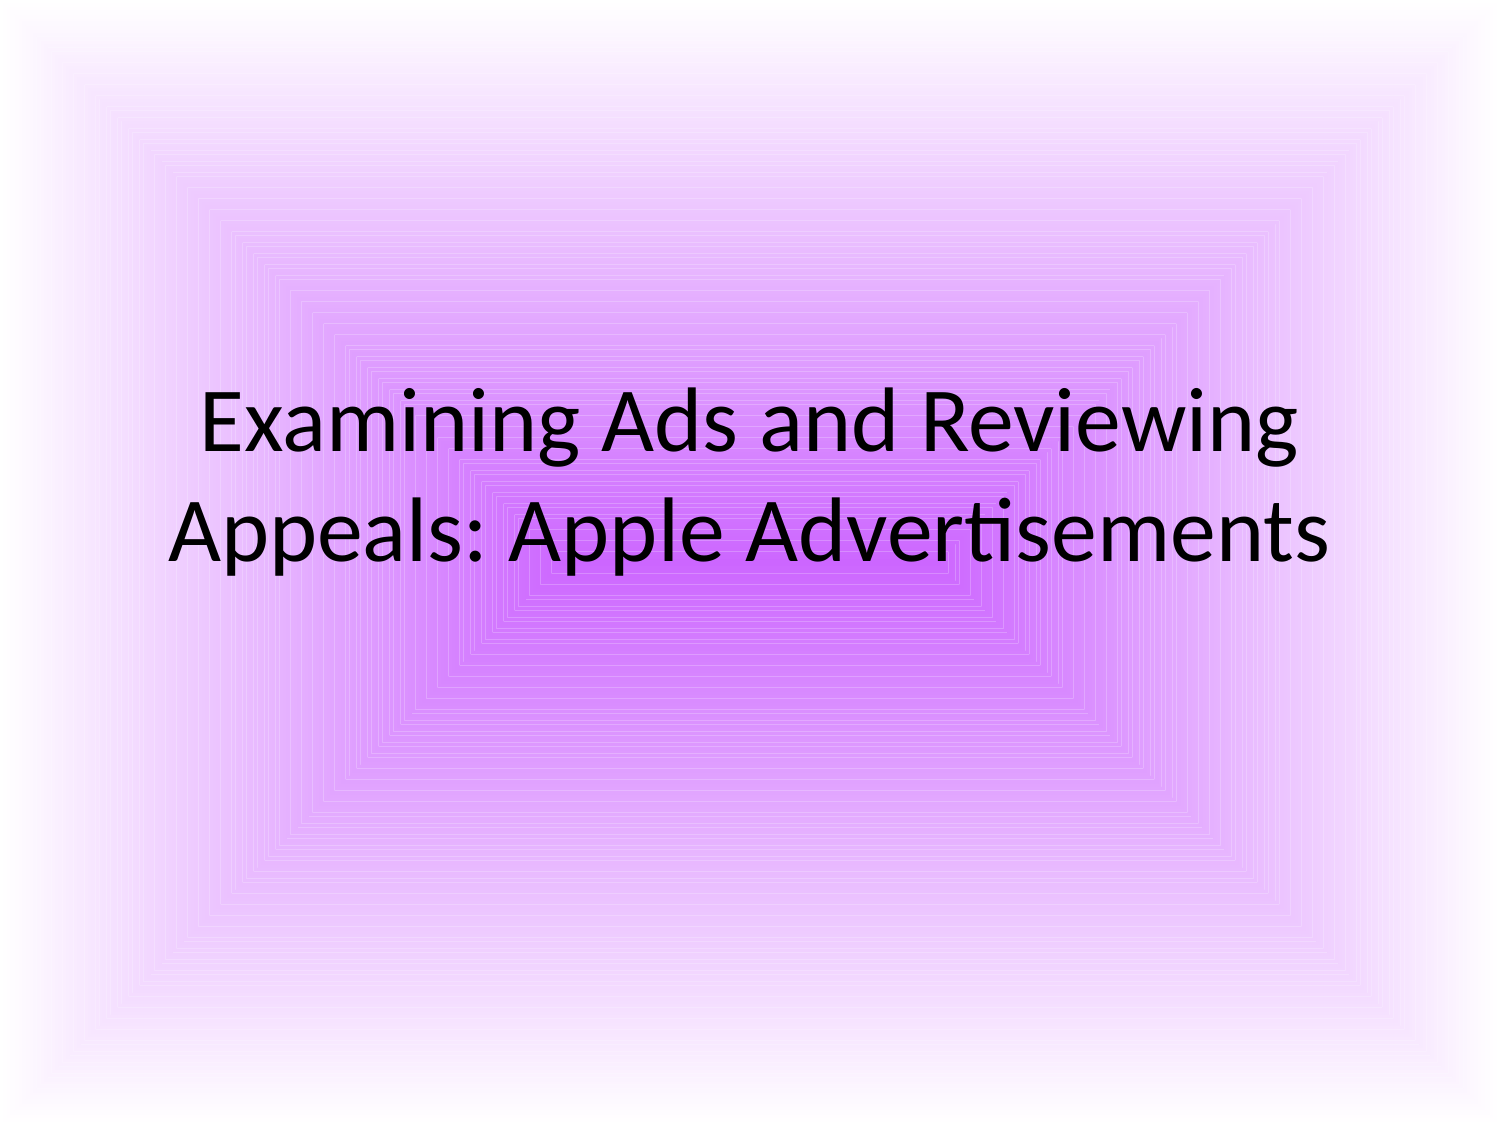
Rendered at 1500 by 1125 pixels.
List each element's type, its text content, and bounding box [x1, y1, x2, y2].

title Examining Ads and Reviewing Appeals: Apple Advertisements [112, 349, 1388, 591]
